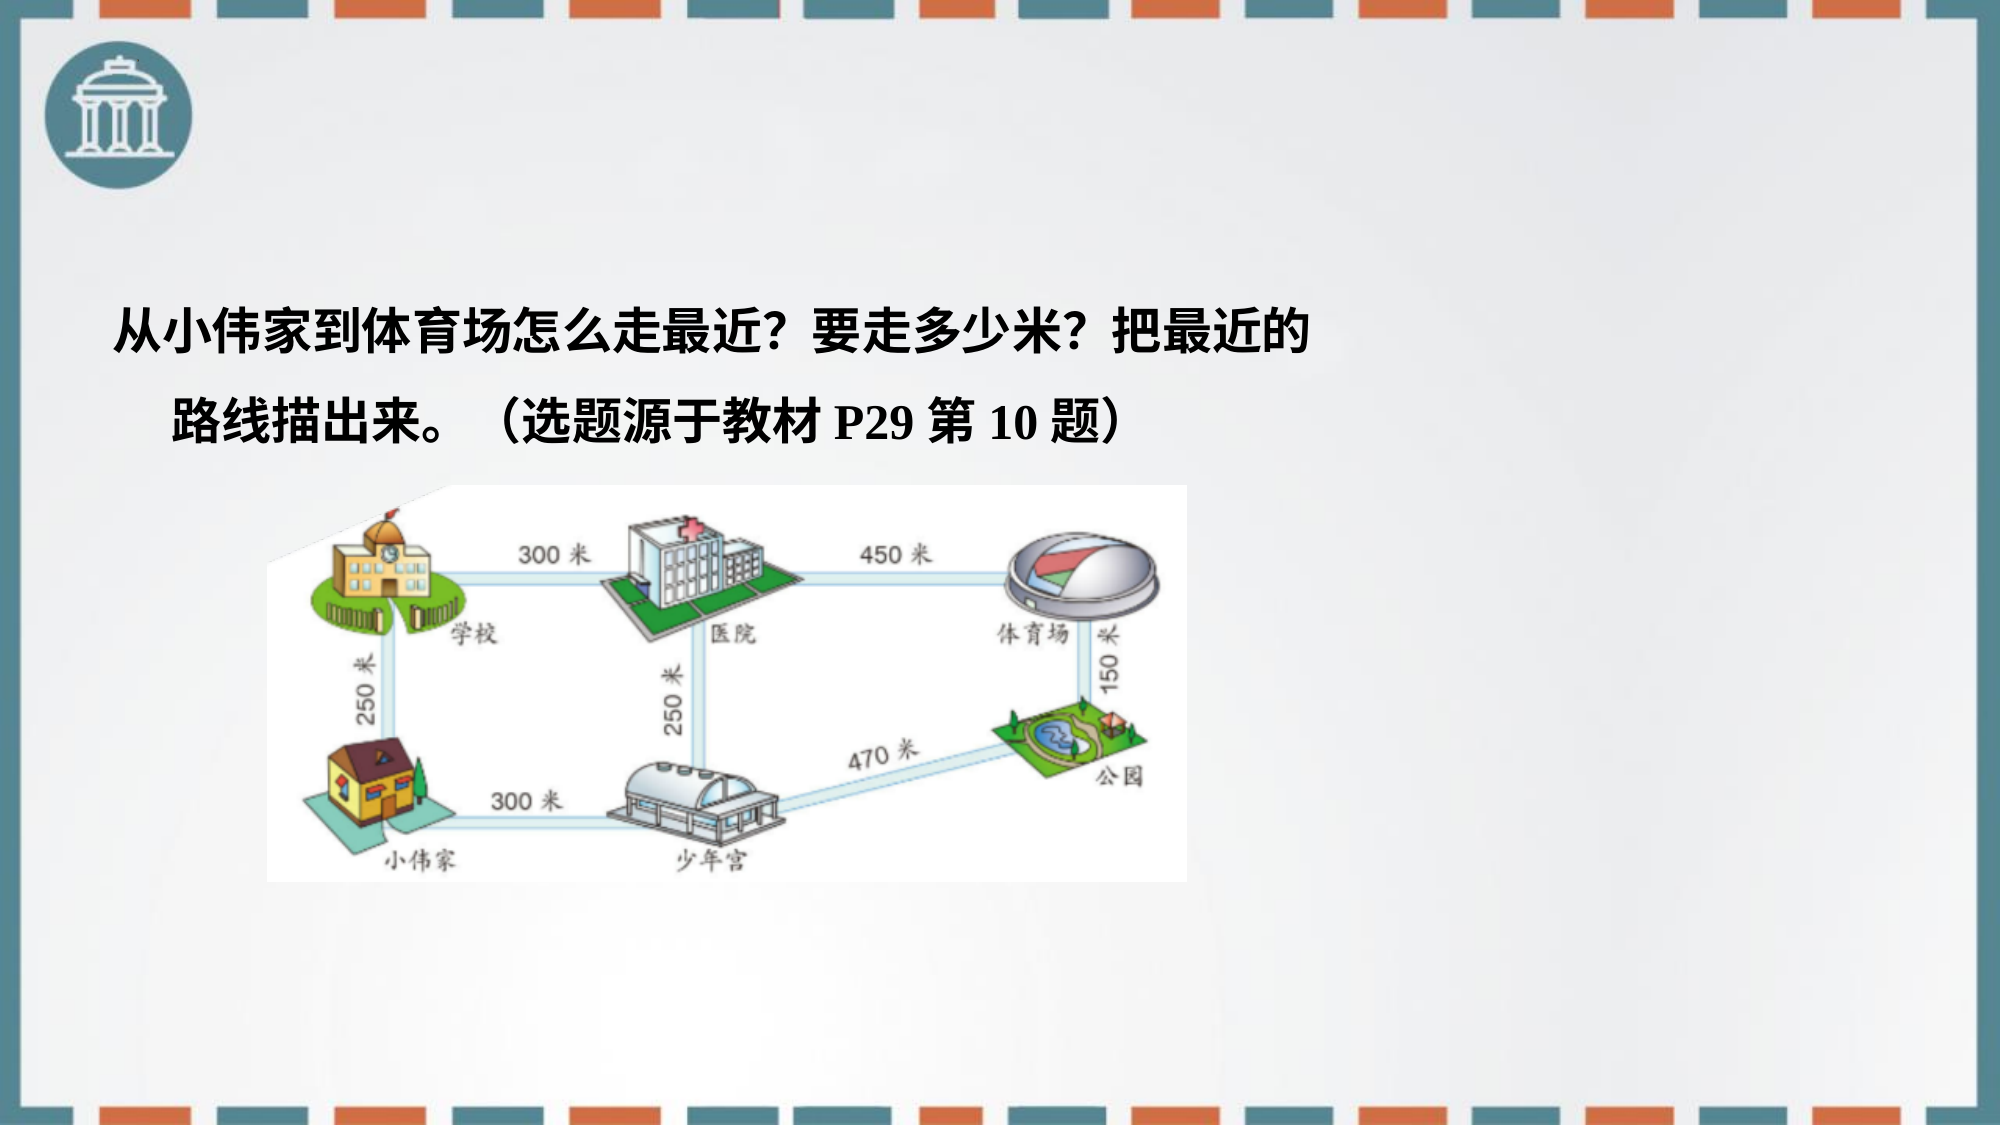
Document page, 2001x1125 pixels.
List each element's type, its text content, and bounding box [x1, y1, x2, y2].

picture [0, 0, 2000, 1125]
text_box 从小伟家到体育场怎么走最近？要走多少米？把最近的路线描出来。（选题源于教材P29第10题） [97, 262, 1358, 458]
